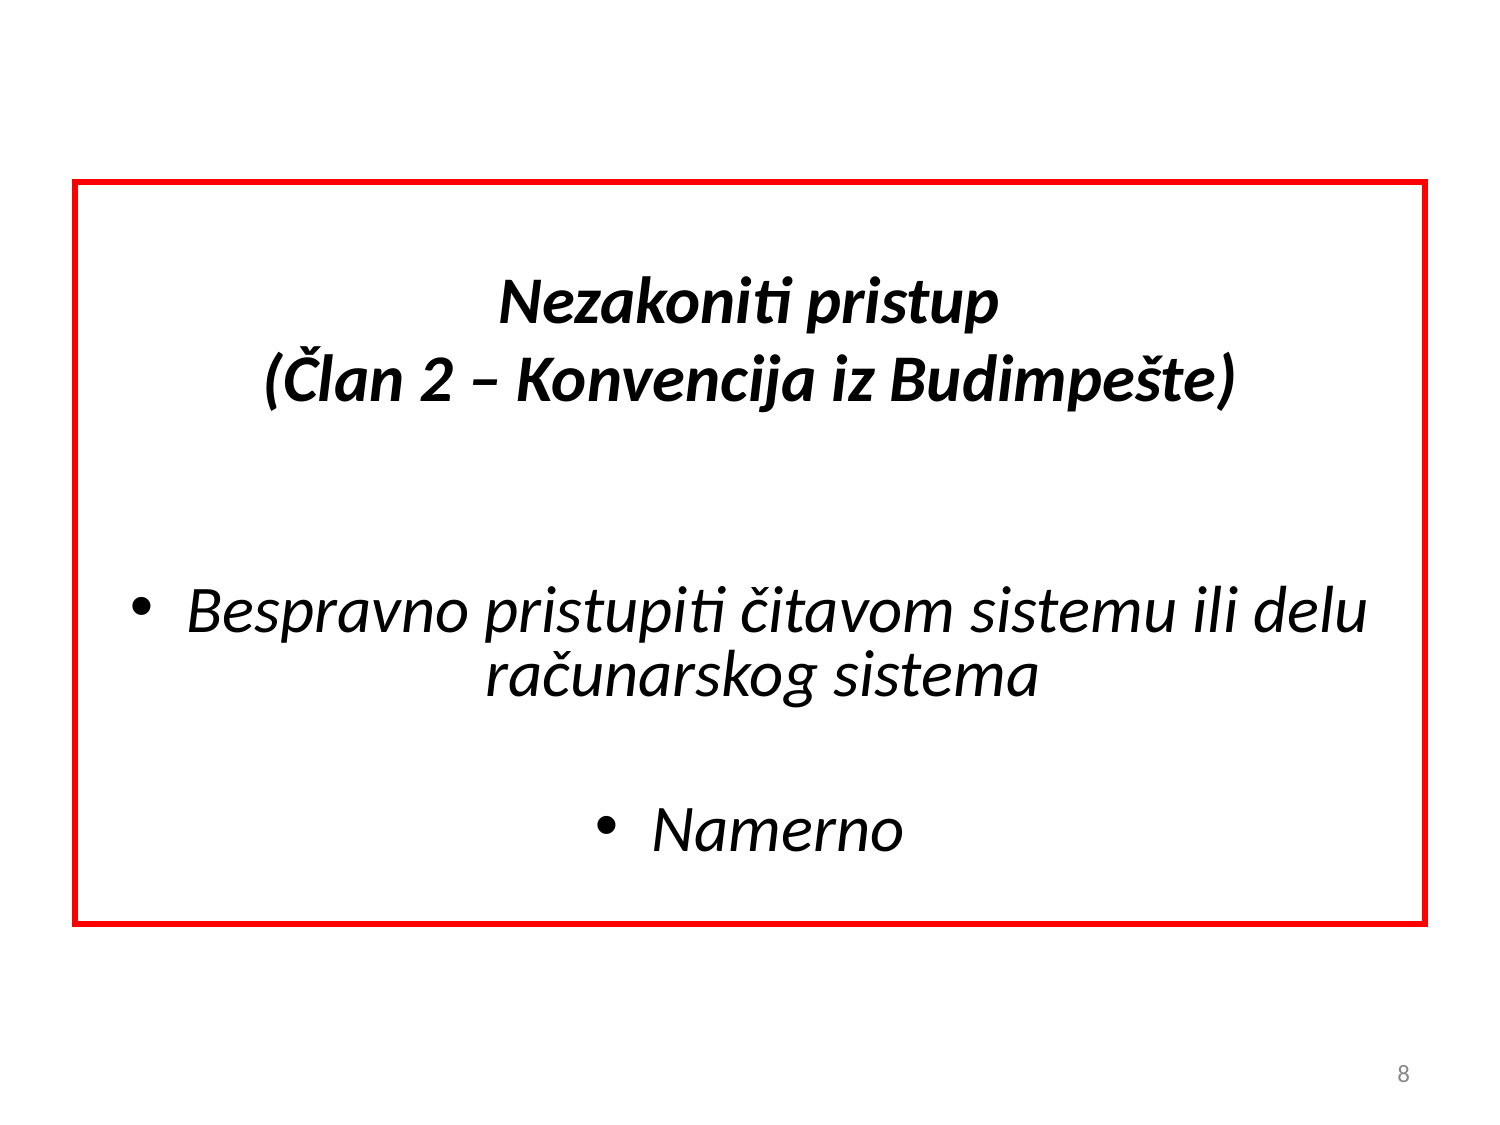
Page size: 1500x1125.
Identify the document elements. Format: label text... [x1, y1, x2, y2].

slide_number 8 [1074, 1042, 1425, 1103]
list Nezakoniti pristup (Član 2 – Konvencija iz Budimpešte) Bespravno pristupiti čitavom sistemu ili delu računarskog sistema Namerno [74, 181, 1426, 925]
